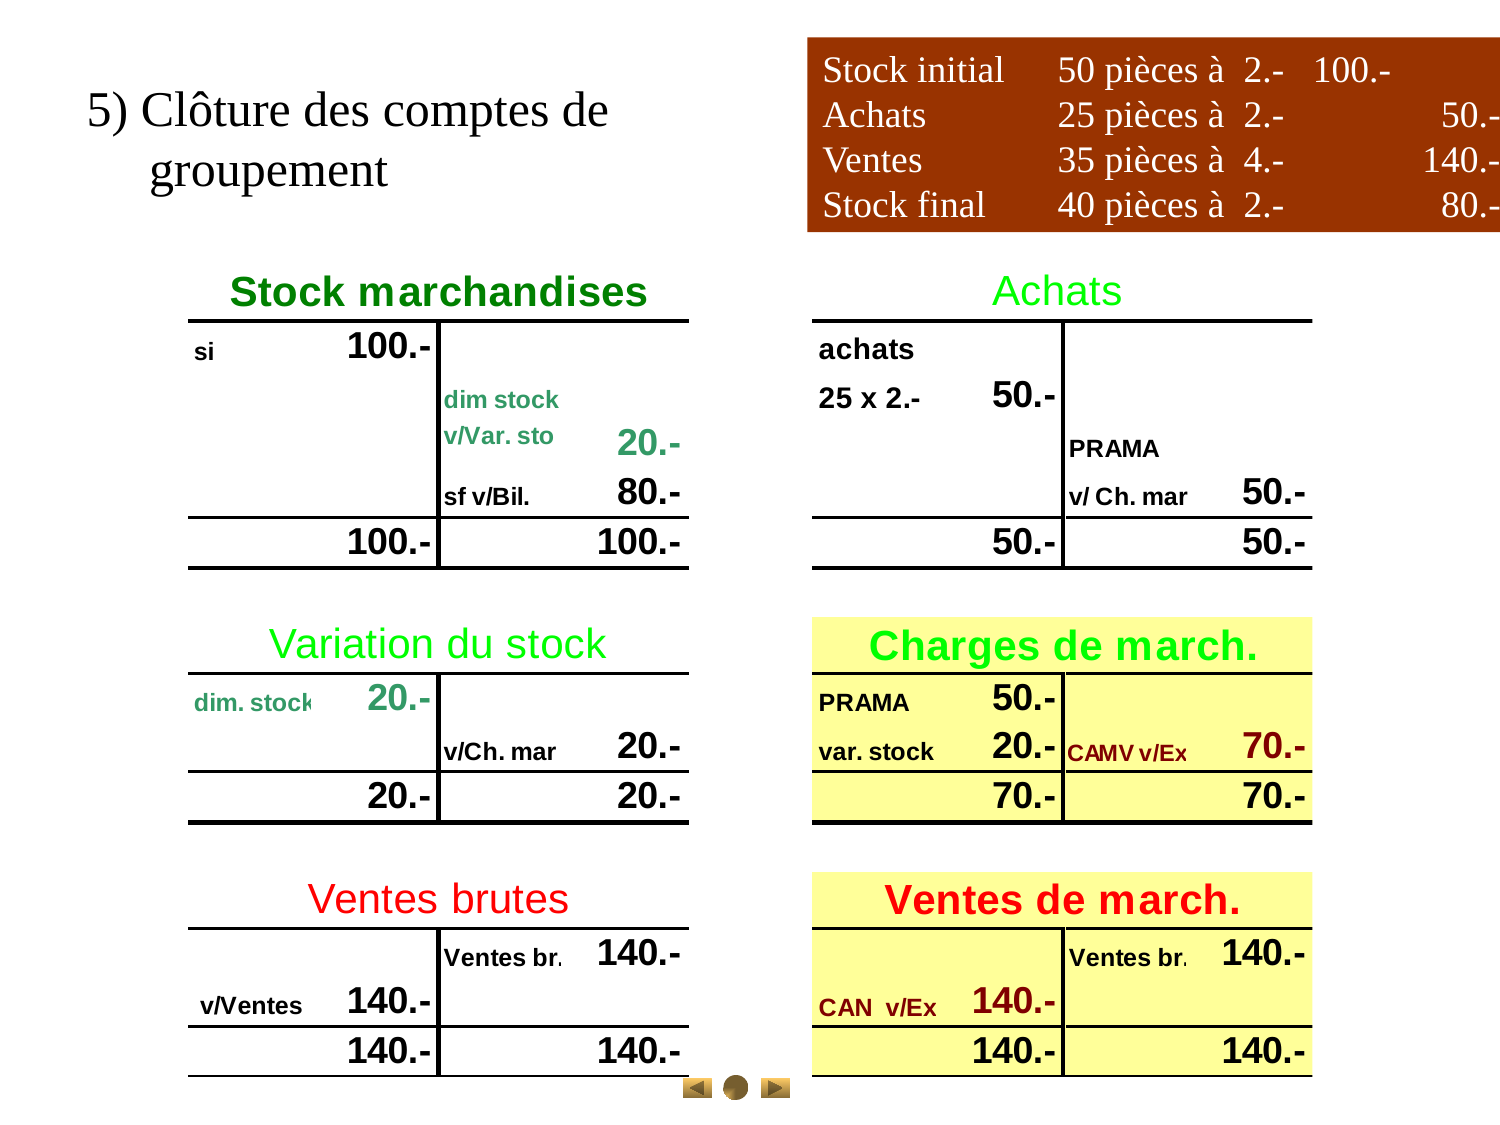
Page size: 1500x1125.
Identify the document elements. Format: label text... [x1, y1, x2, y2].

text_box 5) Clôture des comptes de groupement [71, 69, 625, 204]
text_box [187, 237, 1314, 1079]
text_box Stock initial 50 pièces à 2.- 100.- Achats 25 pièces à 2.- 50.- Ventes 35 pièces à 4.- 140.- Stock final 40 pièces à 2.- 80.- [807, 37, 1500, 233]
